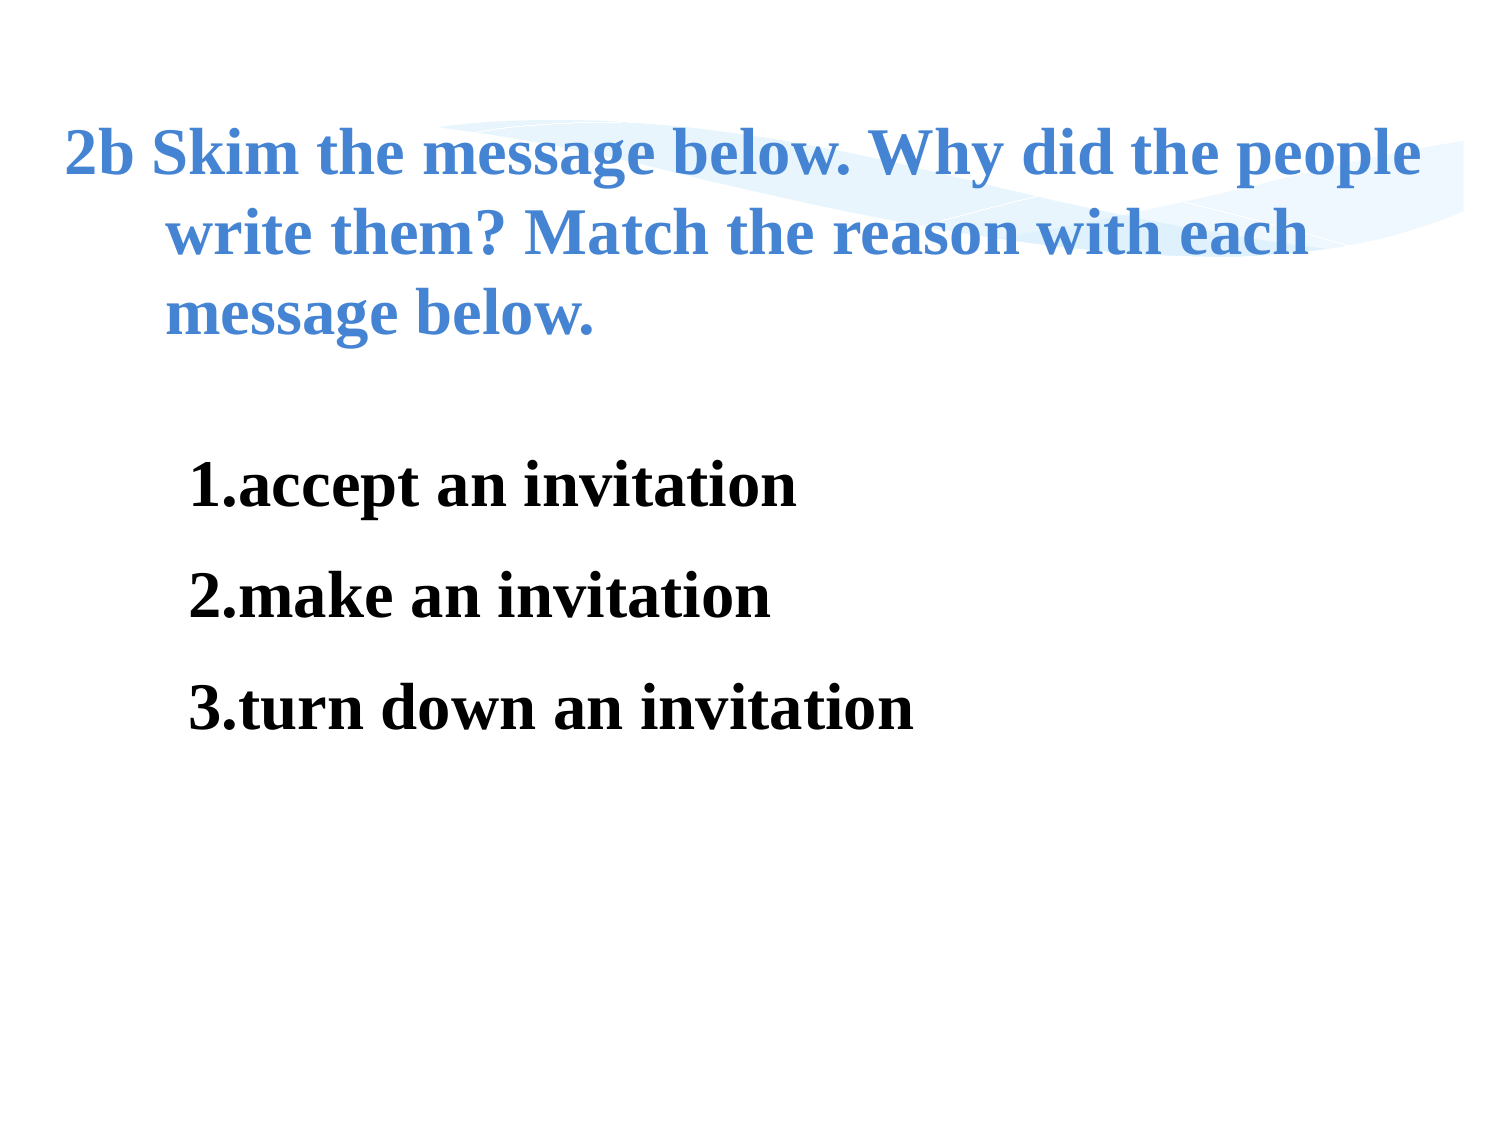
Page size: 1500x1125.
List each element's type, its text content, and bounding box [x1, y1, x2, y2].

text_box 1.accept an invitation 2.make an invitation 3.turn down an invitation [173, 399, 1183, 751]
text_box 2b Skim the message below. Why did the people write them? Match the reason with each message below. [50, 100, 1500, 355]
